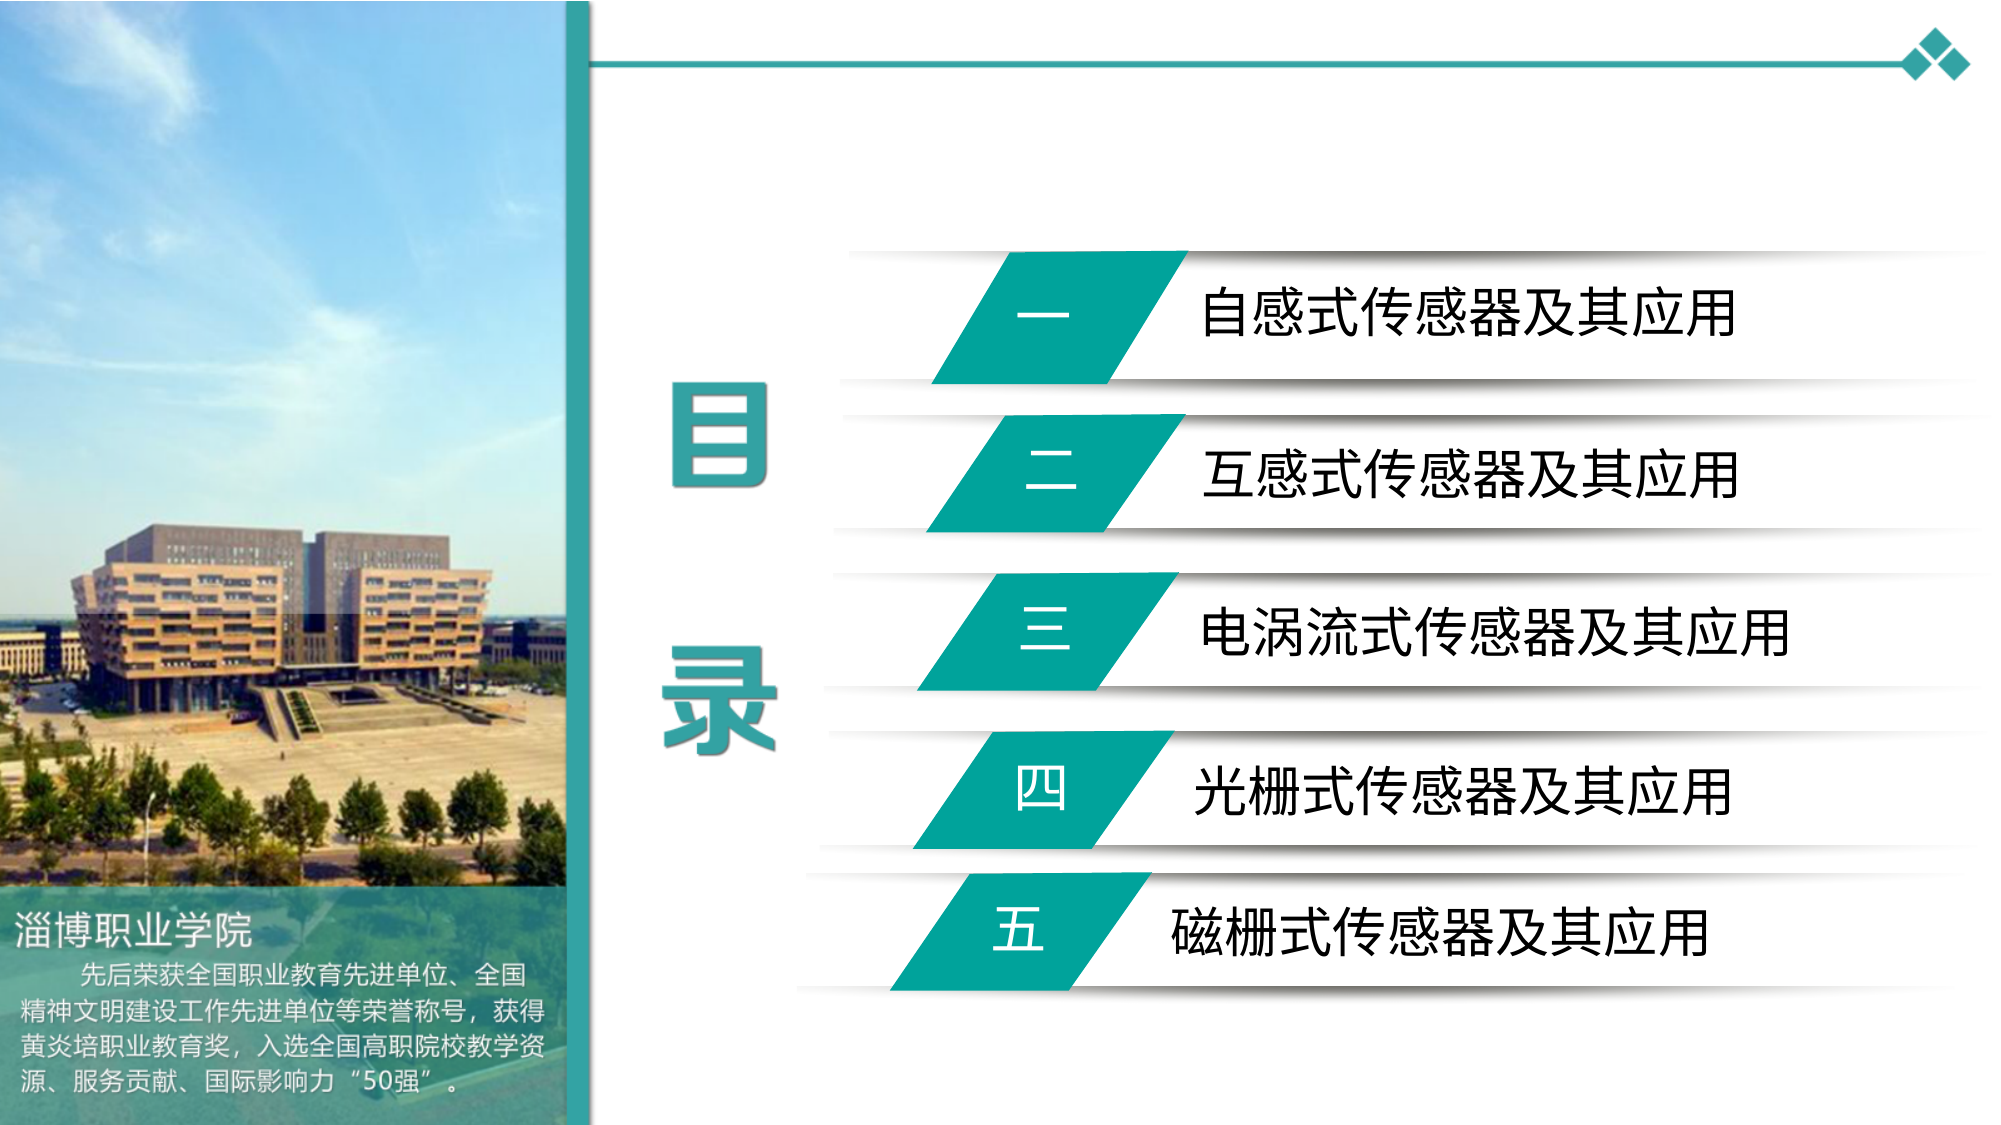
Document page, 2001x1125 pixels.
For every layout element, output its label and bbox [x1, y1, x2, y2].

picture [0, 1, 1999, 1125]
text_box [823, 572, 1992, 705]
text_box [839, 250, 1986, 400]
text_box [819, 730, 1988, 863]
text_box [833, 414, 1992, 547]
text_box [796, 872, 1965, 1005]
